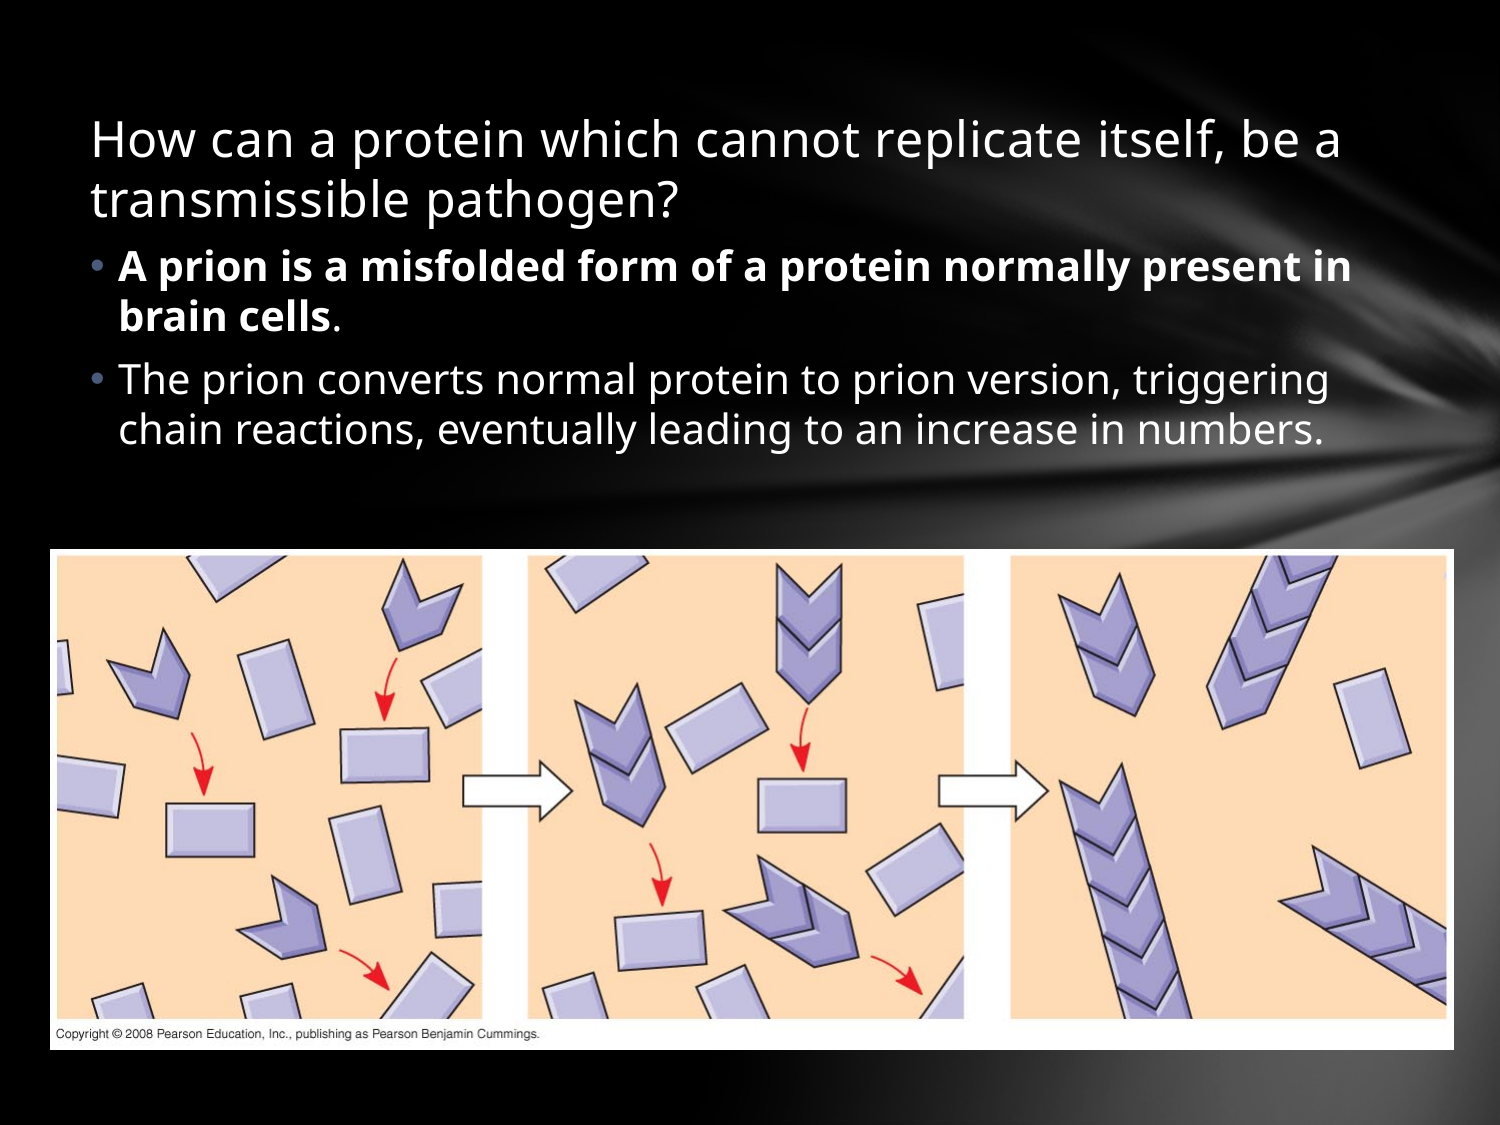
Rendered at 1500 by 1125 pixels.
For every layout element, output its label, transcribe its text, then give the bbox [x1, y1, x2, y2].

picture [49, 549, 1454, 1051]
list How can a protein which cannot replicate itself, be a transmissible pathogen? A prion is a misfolded form of a protein normally present in brain cells. The prion converts normal protein to prion version, triggering chain reactions, eventually leading to an increase in numbers. [75, 99, 1425, 549]
